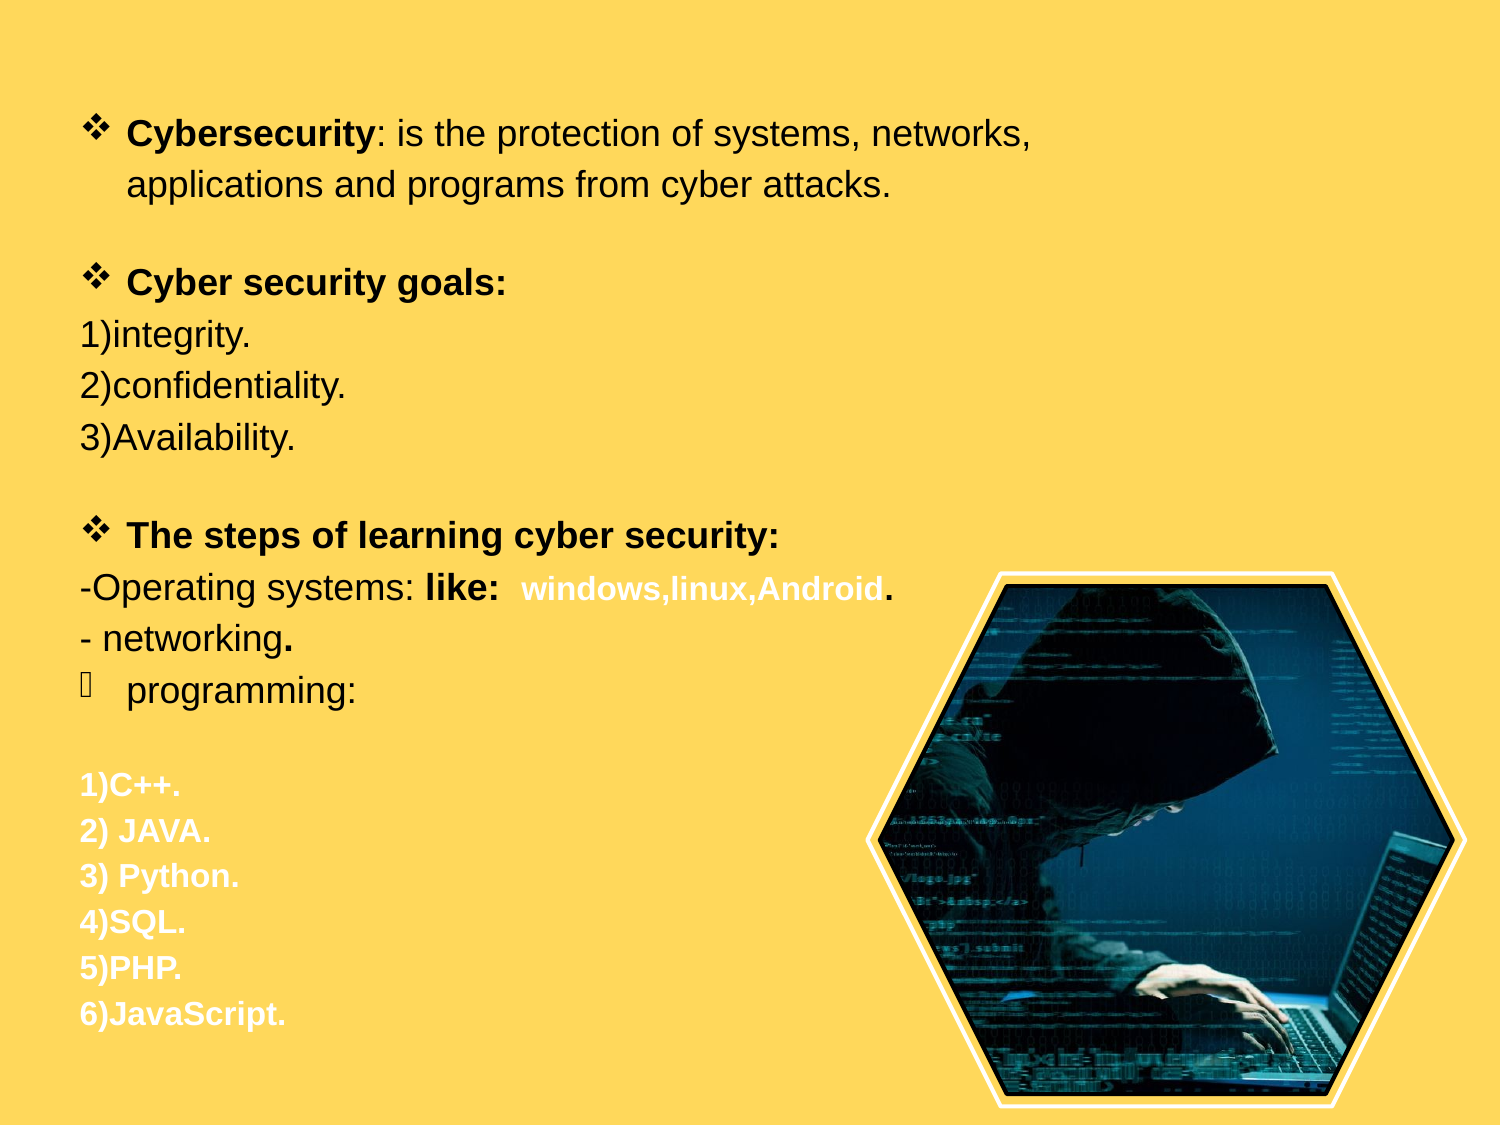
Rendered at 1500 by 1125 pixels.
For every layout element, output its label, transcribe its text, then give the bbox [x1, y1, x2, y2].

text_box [867, 573, 1466, 1107]
text_box Cybersecurity: is the protection of systems, networks, applications and programs from cyber attacks. Cyber ​​security goals: 1)integrity. 2)confidentiality. 3)Availability. The steps of learning cyber security: -Operating systems: like: windows,linux,Android. - networking. programming: 1)C++. 2) JAVA. 3) Python. 4)SQL. 5)PHP. 6)JavaScript. [64, 42, 1117, 1040]
